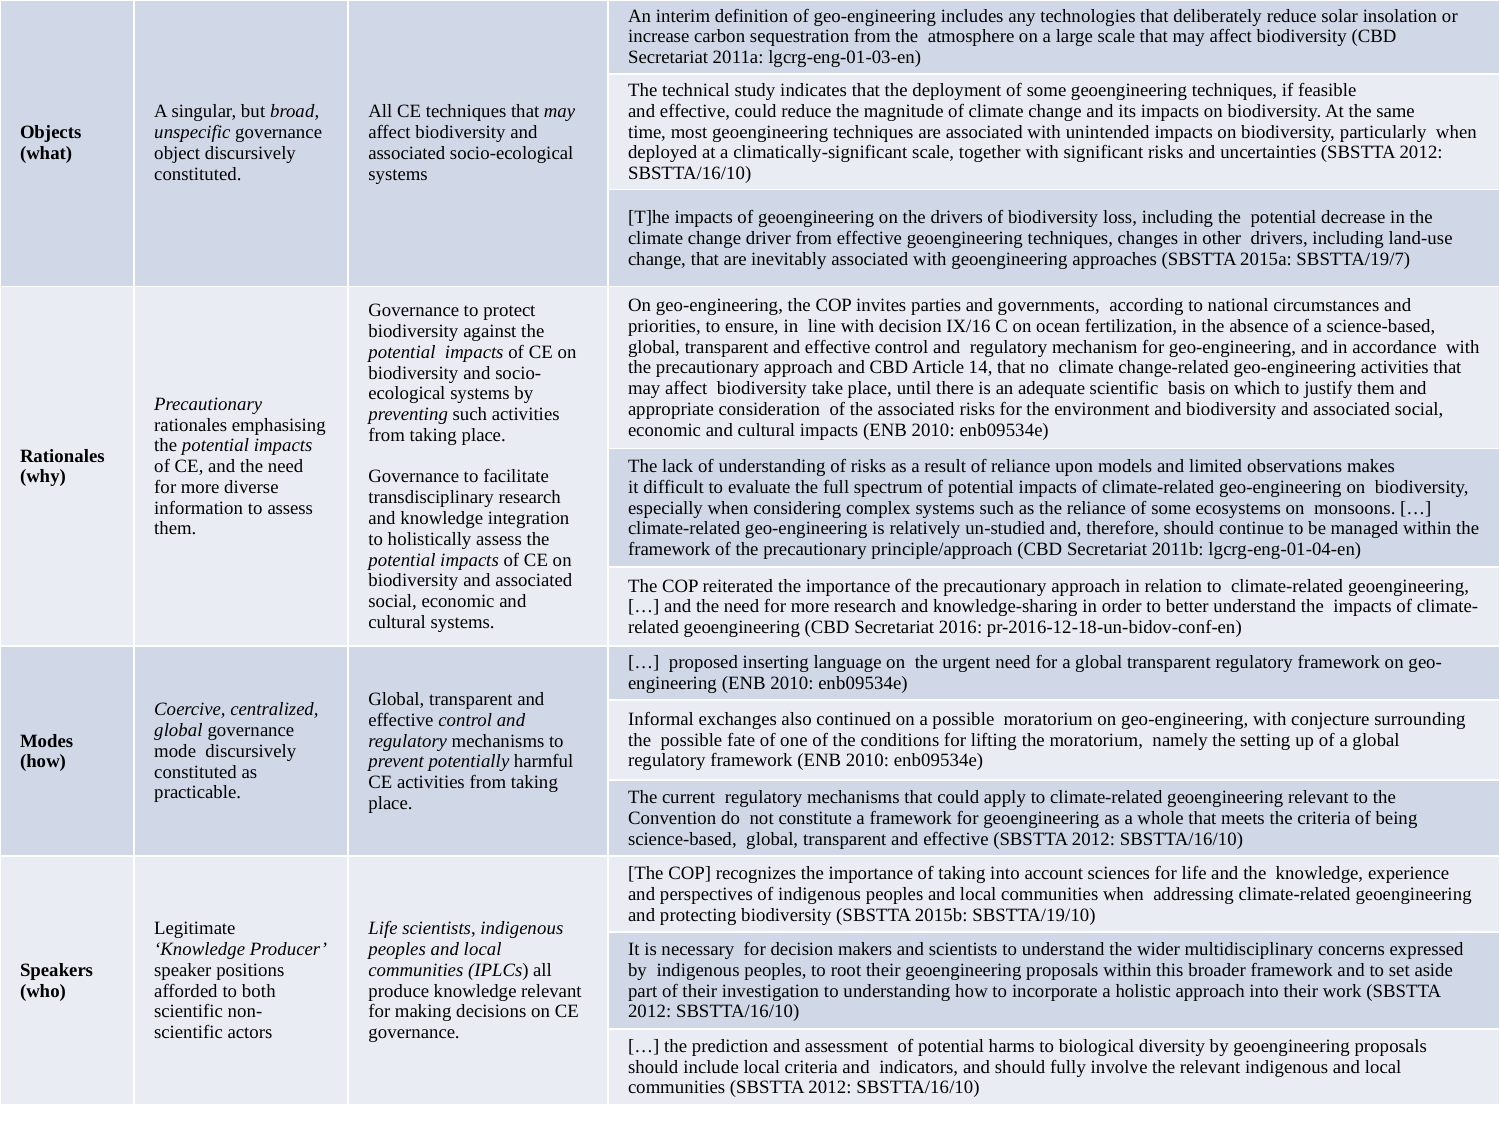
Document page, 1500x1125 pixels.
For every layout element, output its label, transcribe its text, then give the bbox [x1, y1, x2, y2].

table_cell Speakers (who) [1, 857, 133, 1104]
table_cell Legitimate ‘Knowledge Producer’ speaker positions afforded to both scientific non-scientific actors [135, 857, 347, 1104]
table_cell The current regulatory mechanisms that could apply to climate-related geoengineering relevant to the Convention do not constitute a framework for geoengineering as a whole that meets the criteria of being science-based, global, transparent and effective (SBSTTA 2012: SBSTTA/16/10) [609, 781, 1499, 855]
table_cell Objects (what) [1, 1, 133, 286]
table_cell Governance to protect biodiversity against the potential impacts of CE on biodiversity and socio-ecological systems by preventing such activities from taking place. Governance to facilitate transdisciplinary research and knowledge integration to holistically assess the potential impacts of CE on biodiversity and associated social, economic and cultural systems. [349, 287, 607, 645]
table_cell A singular, but broad, unspecific governance object discursively constituted. [135, 1, 347, 286]
table_cell The technical study indicates that the deployment of some geoengineering techniques, if feasible and effective, could reduce the magnitude of climate change and its impacts on biodiversity. At the same time, most geoengineering techniques are associated with unintended impacts on biodiversity, particularly when deployed at a climatically-significant scale, together with significant risks and uncertainties (SBSTTA 2012: SBSTTA/16/10) [609, 75, 1499, 189]
table_cell […] the prediction and assessment of potential harms to biological diversity by geoengineering proposals should include local criteria and indicators, and should fully involve the relevant indigenous and local communities (SBSTTA 2012: SBSTTA/16/10) [609, 1030, 1499, 1104]
table_cell [T]he impacts of geoengineering on the drivers of biodiversity loss, including the potential decrease in the climate change driver from effective geoengineering techniques, changes in other drivers, including land-use change, that are inevitably associated with geoengineering approaches (SBSTTA 2015a: SBSTTA/19/7) [609, 190, 1499, 286]
table_cell Informal exchanges also continued on a possible moratorium on geo-engineering, with conjecture surrounding the possible fate of one of the conditions for lifting the moratorium, namely the setting up of a global regulatory framework (ENB 2010: enb09534e) [609, 701, 1499, 779]
table_cell The COP reiterated the importance of the precautionary approach in relation to climate-related geoengineering, […] and the need for more research and knowledge-sharing in order to better understand the impacts of climate-related geoengineering (CBD Secretariat 2016: pr-2016-12-18-un-bidov-conf-en) [609, 568, 1499, 645]
table_cell An interim definition of geo-engineering includes any technologies that deliberately reduce solar insolation or increase carbon sequestration from the atmosphere on a large scale that may affect biodiversity (CBD Secretariat 2011a: lgcrg-eng-01-03-en) [609, 1, 1499, 73]
table_cell [The COP] recognizes the importance of taking into account sciences for life and the knowledge, experience and perspectives of indigenous peoples and local communities when addressing climate-related geoengineering and protecting biodiversity (SBSTTA 2015b: SBSTTA/19/10) [609, 857, 1499, 931]
table_cell Rationales (why) [1, 287, 133, 645]
table_cell Modes (how) [1, 647, 133, 855]
table_cell […] proposed inserting language on the urgent need for a global transparent regulatory framework on geo-engineering (ENB 2010: enb09534e) [609, 647, 1499, 699]
table_cell It is necessary for decision makers and scientists to understand the wider multidisciplinary concerns expressed by indigenous peoples, to root their geoengineering proposals within this broader framework and to set aside part of their investigation to understanding how to incorporate a holistic approach into their work (SBSTTA 2012: SBSTTA/16/10) [609, 933, 1499, 1028]
table_cell All CE techniques that may affect biodiversity and associated socio-ecological systems [349, 1, 607, 286]
table_cell Global, transparent and effective control and regulatory mechanisms to prevent potentially harmful CE activities from taking place. [349, 647, 607, 855]
table_cell Life scientists, indigenous peoples and local communities (IPLCs) all produce knowledge relevant for making decisions on CE governance. [349, 857, 607, 1104]
table_cell Coercive, centralized, global governance mode discursively constituted as practicable. [135, 647, 347, 855]
table_cell On geo-engineering, the COP invites parties and governments, according to national circumstances and priorities, to ensure, in line with decision IX/16 C on ocean fertilization, in the absence of a science-based, global, transparent and effective control and regulatory mechanism for geo-engineering, and in accordance with the precautionary approach and CBD Article 14, that no climate change-related geo-engineering activities that may affect biodiversity take place, until there is an adequate scientific basis on which to justify them and appropriate consideration of the associated risks for the environment and biodiversity and associated social, economic and cultural impacts (ENB 2010: enb09534e) [609, 287, 1499, 448]
table_cell The lack of understanding of risks as a result of reliance upon models and limited observations makes it difficult to evaluate the full spectrum of potential impacts of climate-related geo-engineering on biodiversity, especially when considering complex systems such as the reliance of some ecosystems on monsoons. […] climate-related geo-engineering is relatively un-studied and, therefore, should continue to be managed within the framework of the precautionary principle/approach (CBD Secretariat 2011b: lgcrg-eng-01-04-en) [609, 449, 1499, 566]
table_cell Precautionary rationales emphasising the potential impacts of CE, and the need for more diverse information to assess them. [135, 287, 347, 645]
